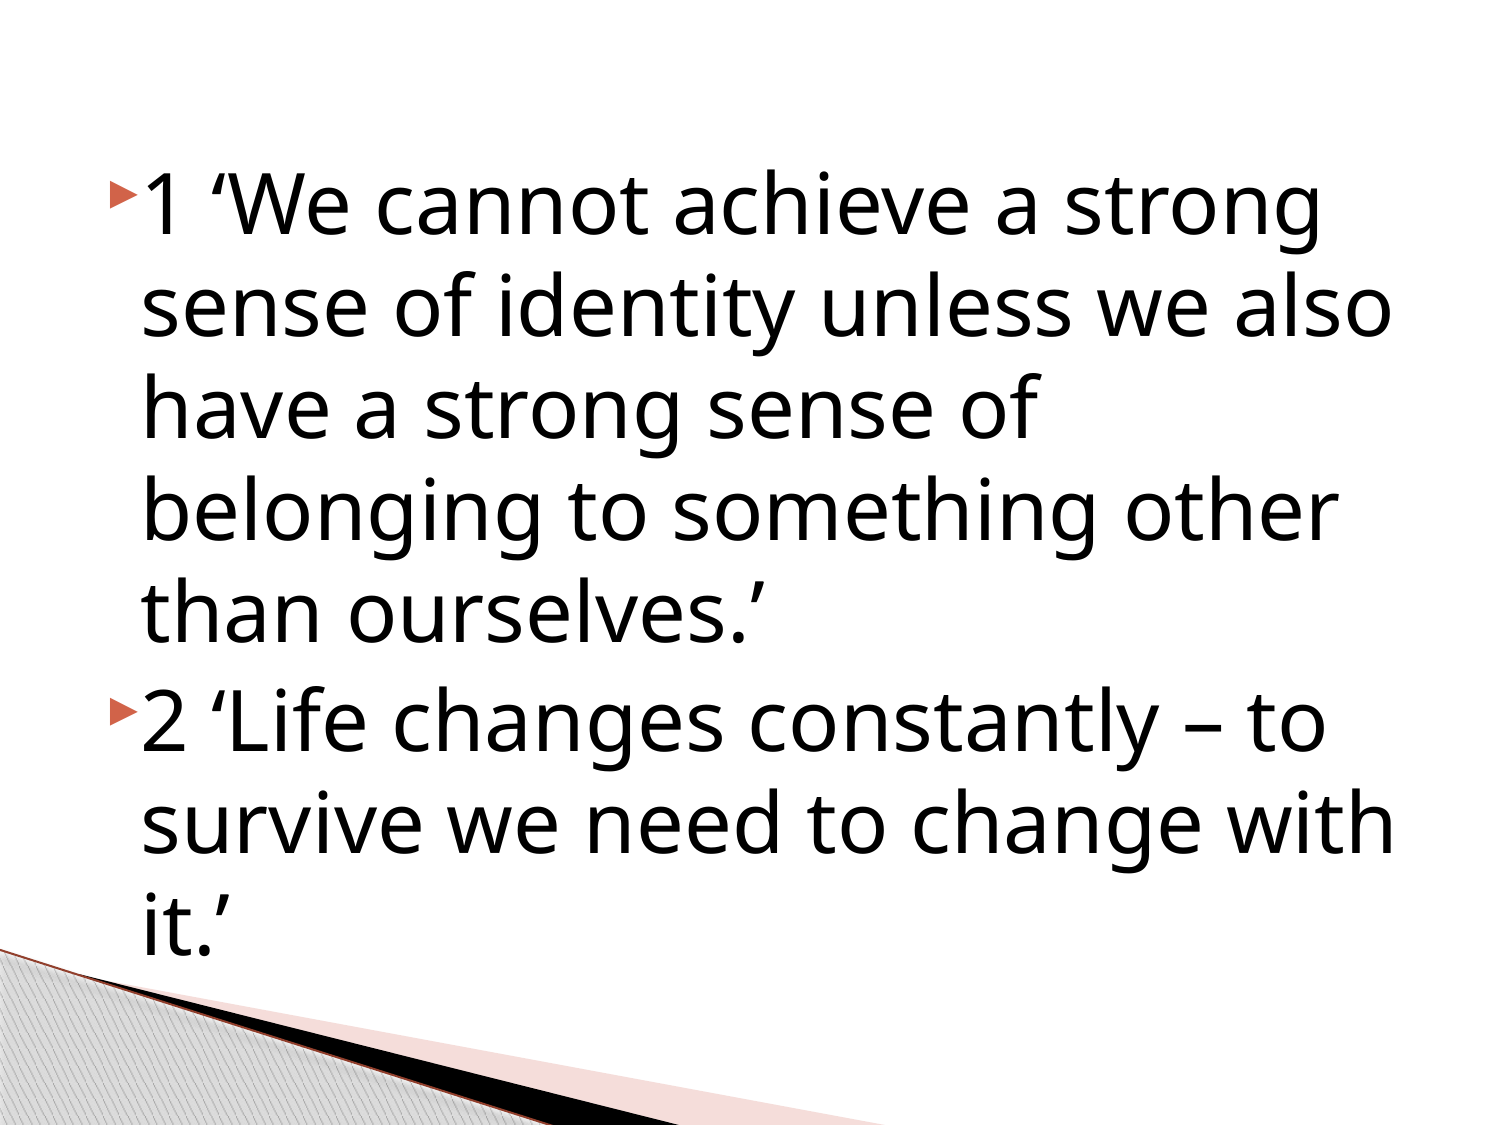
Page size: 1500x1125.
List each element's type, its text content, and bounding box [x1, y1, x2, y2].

list 1 ‘We cannot achieve a strong sense of identity unless we also have a strong sense of belonging to something other than ourselves.’ 2 ‘Life changes constantly – to survive we need to change with it.’ [75, 78, 1425, 986]
